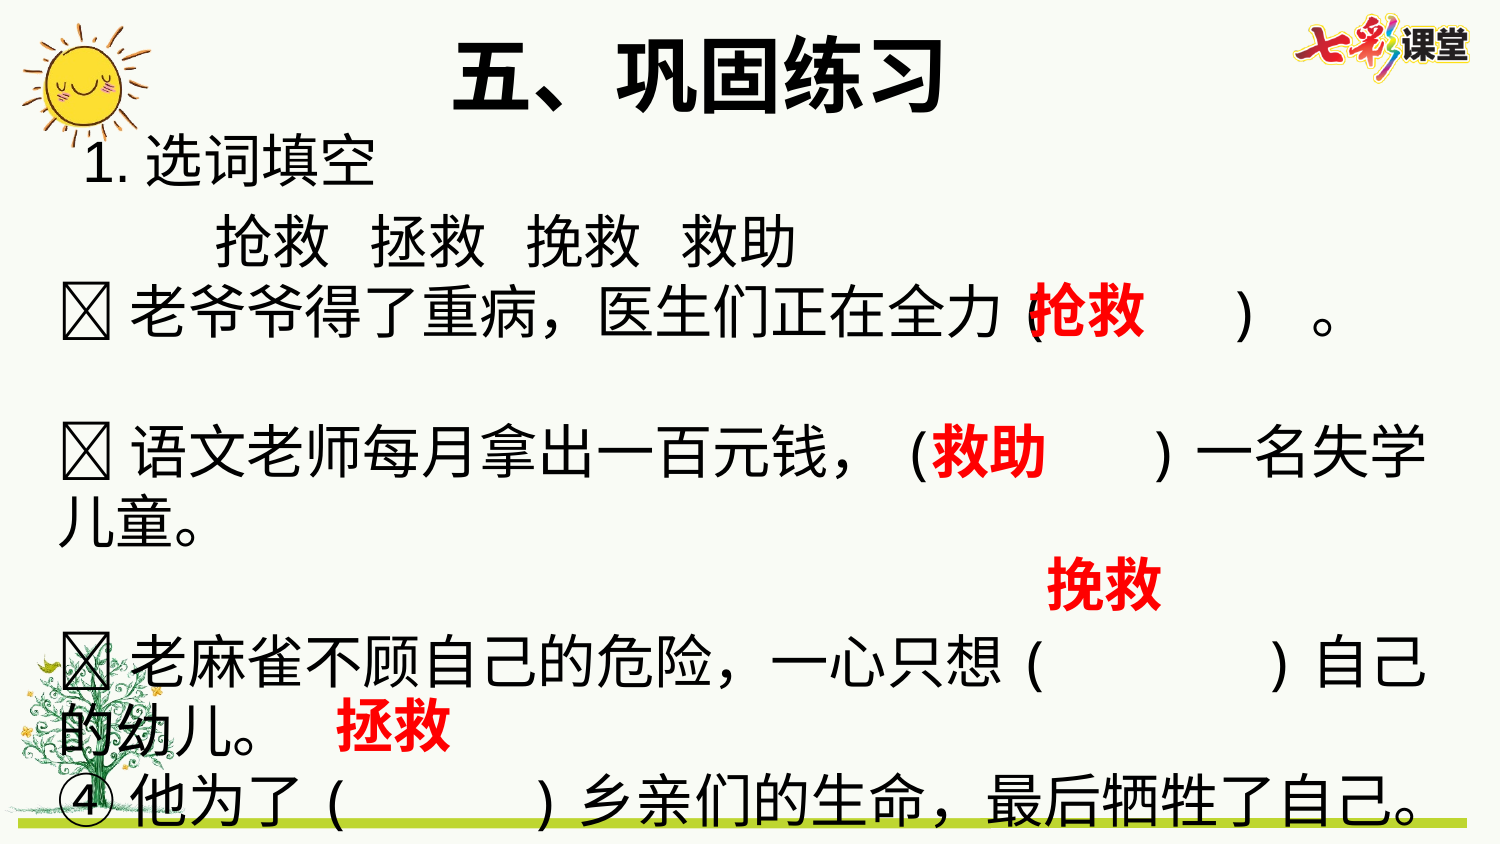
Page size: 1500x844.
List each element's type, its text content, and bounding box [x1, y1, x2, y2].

text_box 拯救 [320, 682, 467, 767]
text_box 五、巩固练习 [434, 15, 964, 131]
text_box 挽救 [1031, 540, 1179, 626]
picture [1291, 9, 1472, 87]
picture [0, 0, 173, 172]
text_box 抢救 [1014, 266, 1161, 352]
text_box 1.选词填空 [67, 116, 393, 197]
text_box 救助 [916, 407, 1063, 493]
picture [0, 608, 1467, 844]
text_box 抢救 拯救 挽救 救助 老爷爷得了重病，医生们正在全力( ) 。 语文老师每月拿出一百元钱，( )一名失学儿童。 老麻雀不顾自己的危险，一心只想( )自己的幼儿。 ④他为了( )乡亲们的生命，最后牺牲了自己。 [42, 197, 1500, 842]
